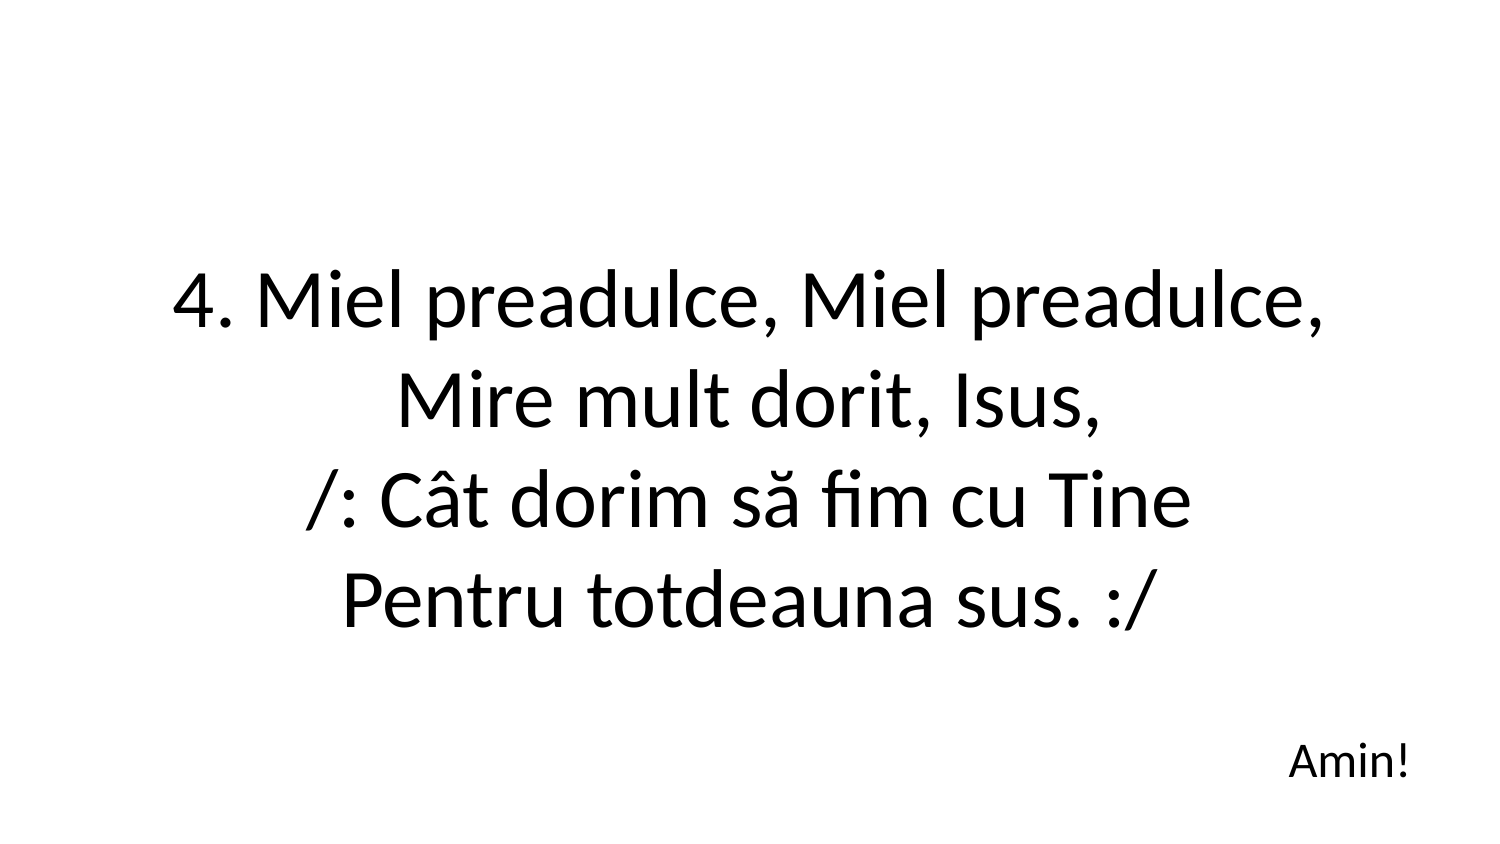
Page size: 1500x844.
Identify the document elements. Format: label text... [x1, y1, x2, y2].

text_box 4. Miel preadulce, Miel preadulce, Mire mult dorit, Isus, /: Cât dorim să fim cu Tine Pentru totdeauna sus. :/ [157, 192, 1342, 652]
text_box Amin! [1273, 674, 1427, 795]
